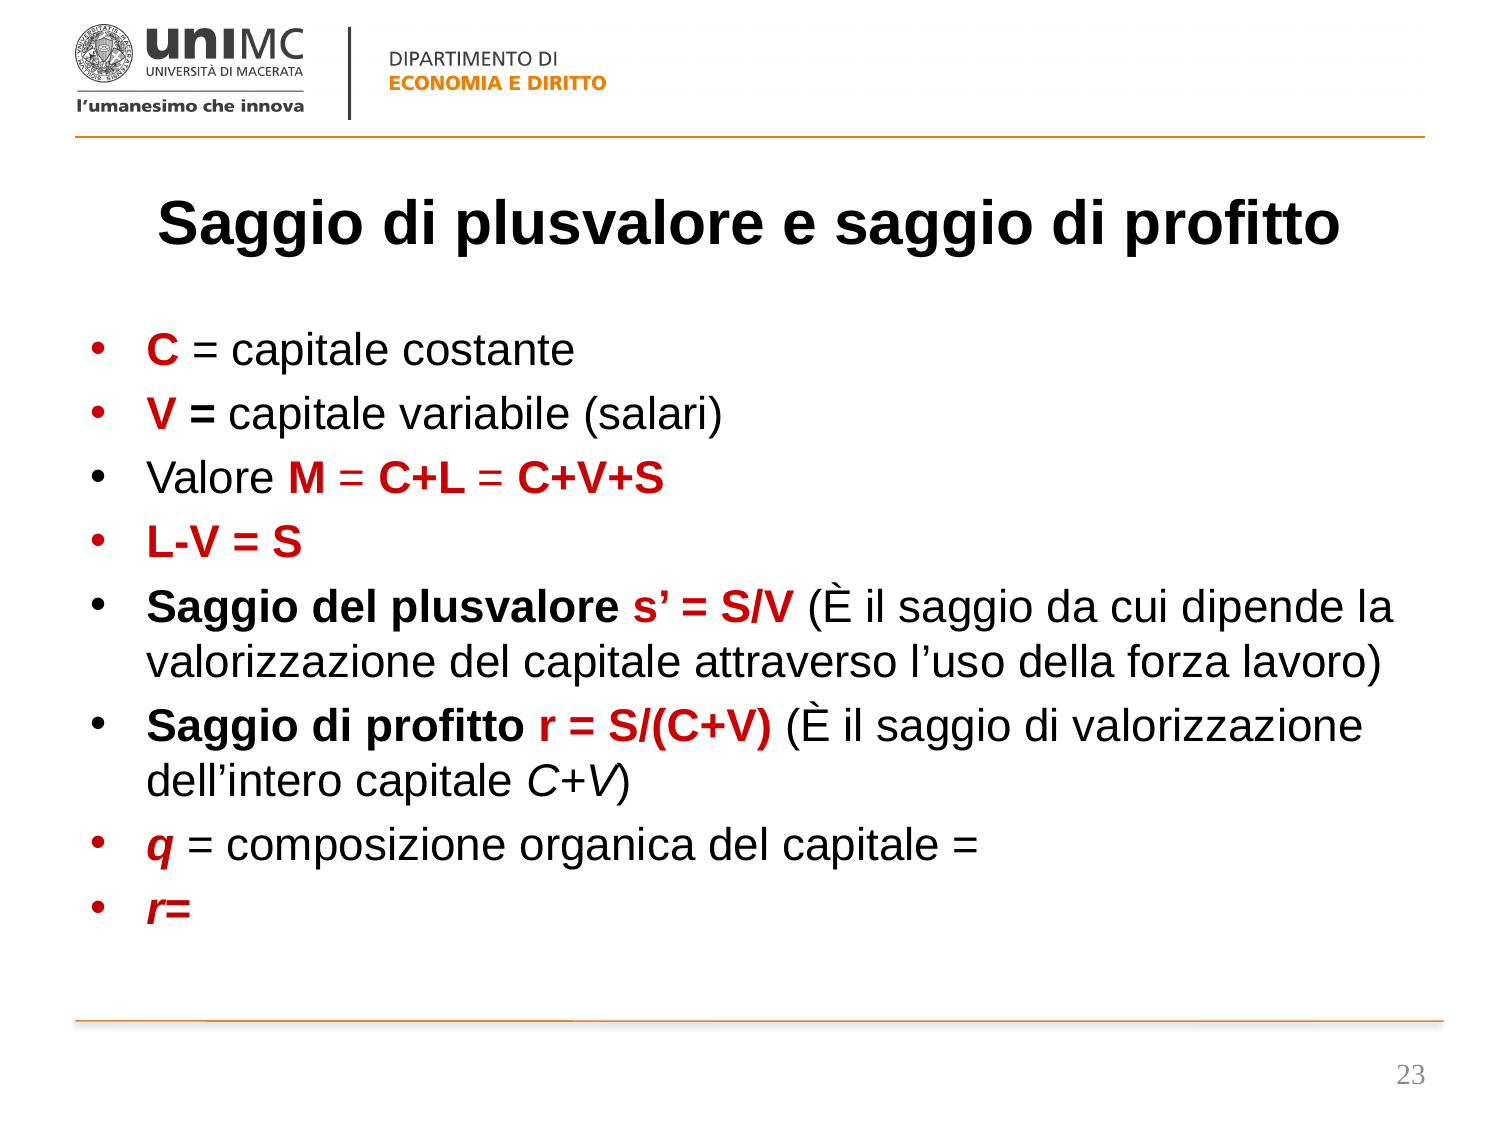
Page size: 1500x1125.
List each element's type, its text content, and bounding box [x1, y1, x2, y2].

picture [75, 24, 1425, 138]
slide_number 23 [1091, 1042, 1442, 1103]
title Saggio di plusvalore e saggio di profitto [75, 174, 1425, 266]
